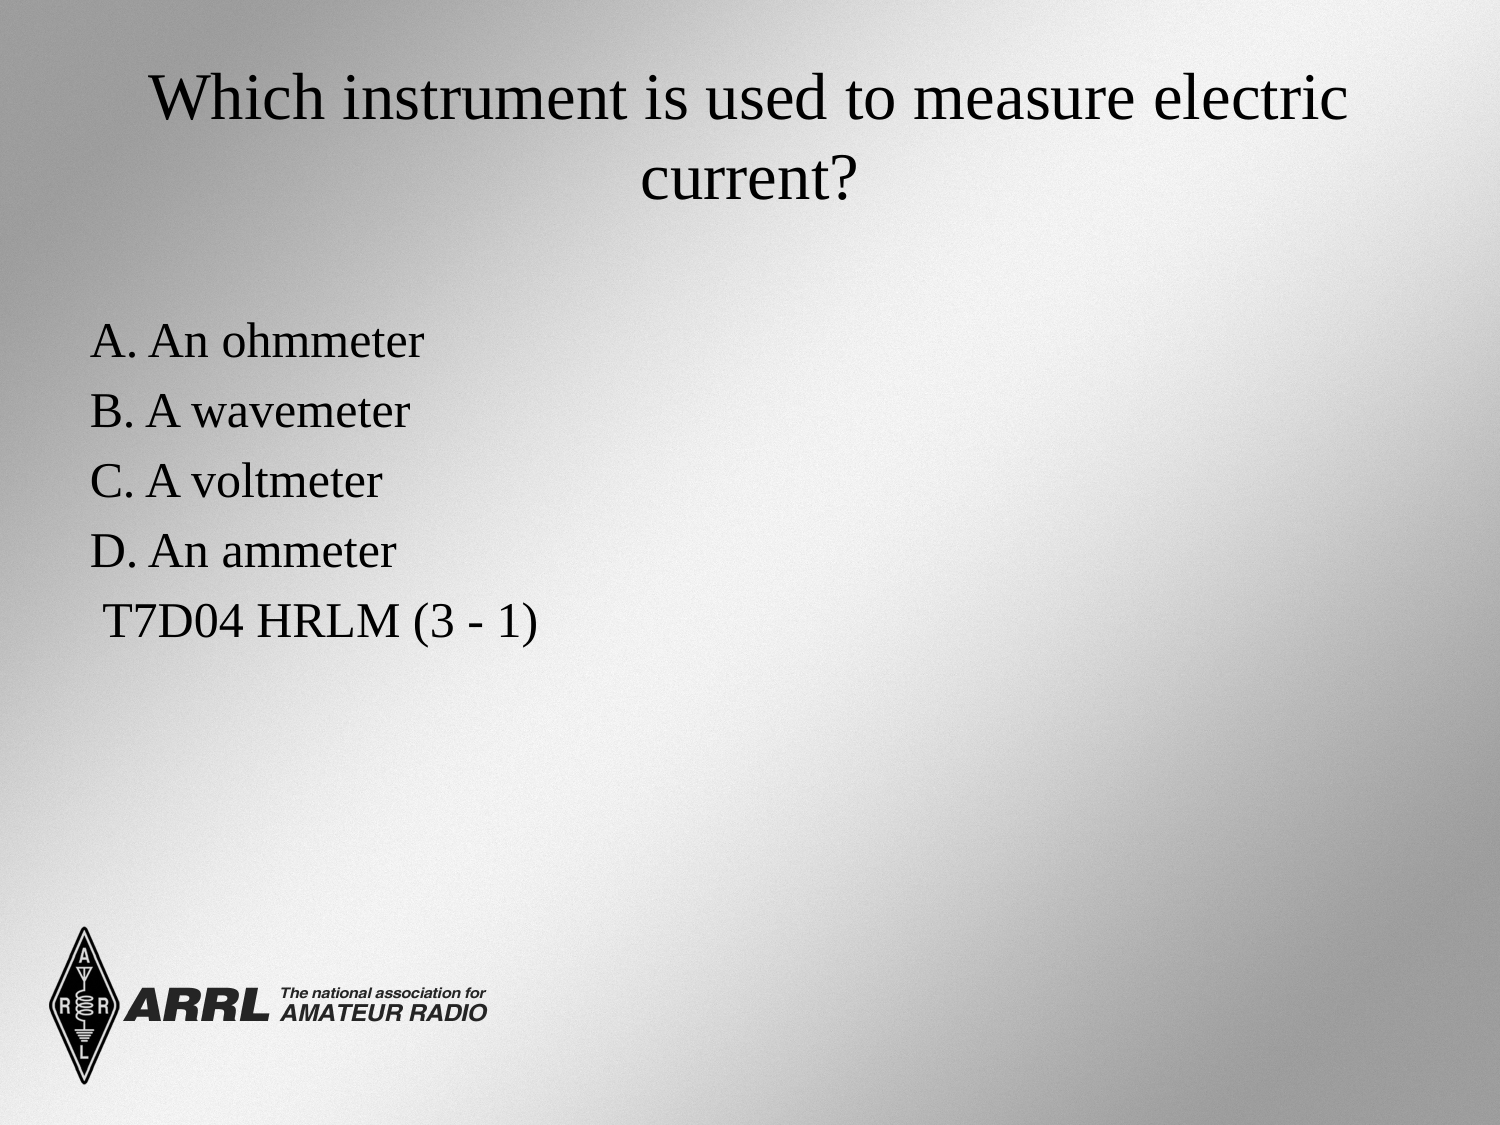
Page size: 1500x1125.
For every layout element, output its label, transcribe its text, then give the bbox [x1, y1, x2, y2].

list A. An ohmmeter B. A wavemeter C. A voltmeter D. An ammeter T7D04 HRLM (3 - 1) [75, 299, 1425, 1005]
title Which instrument is used to measure electric current? [75, 45, 1425, 233]
picture [0, 0, 1500, 1125]
